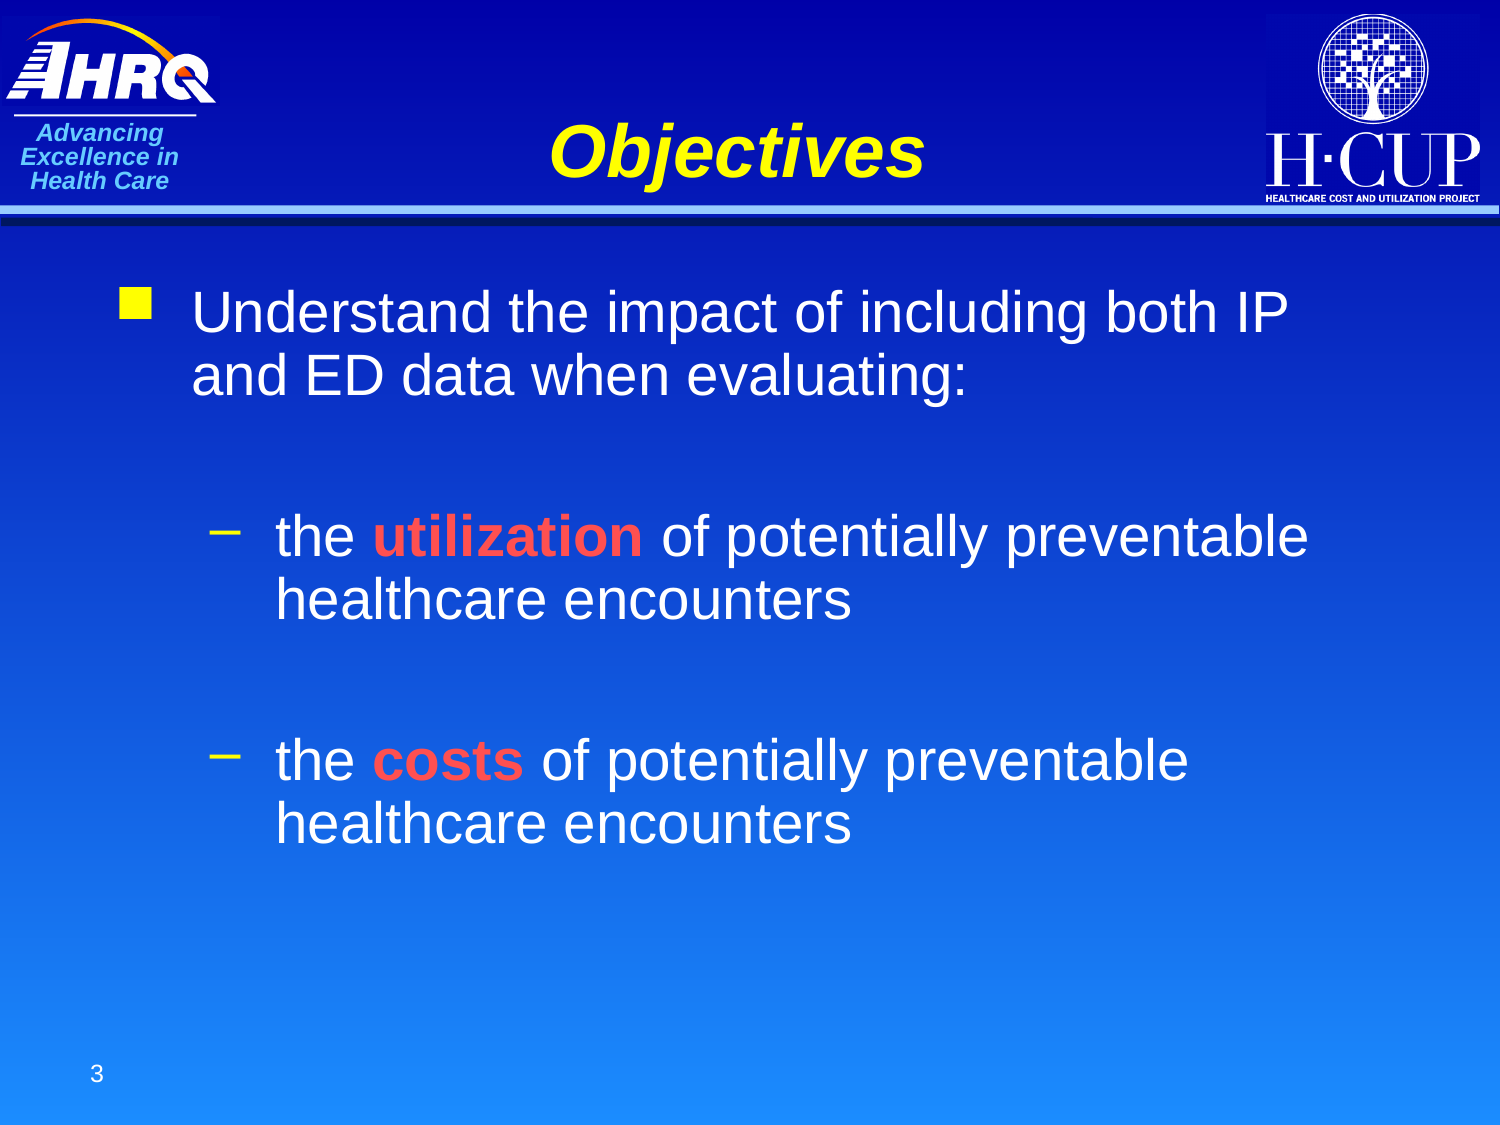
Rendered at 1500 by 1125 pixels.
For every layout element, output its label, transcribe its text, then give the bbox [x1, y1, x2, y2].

slide_number 3 [49, 1049, 145, 1088]
title Objectives [238, 74, 1238, 202]
picture [1266, 14, 1480, 202]
list Understand the impact of including both IP and ED data when evaluating: the utilization of potentially preventable healthcare encounters the costs of potentially preventable healthcare encounters [99, 274, 1412, 1026]
picture [2, 16, 220, 106]
